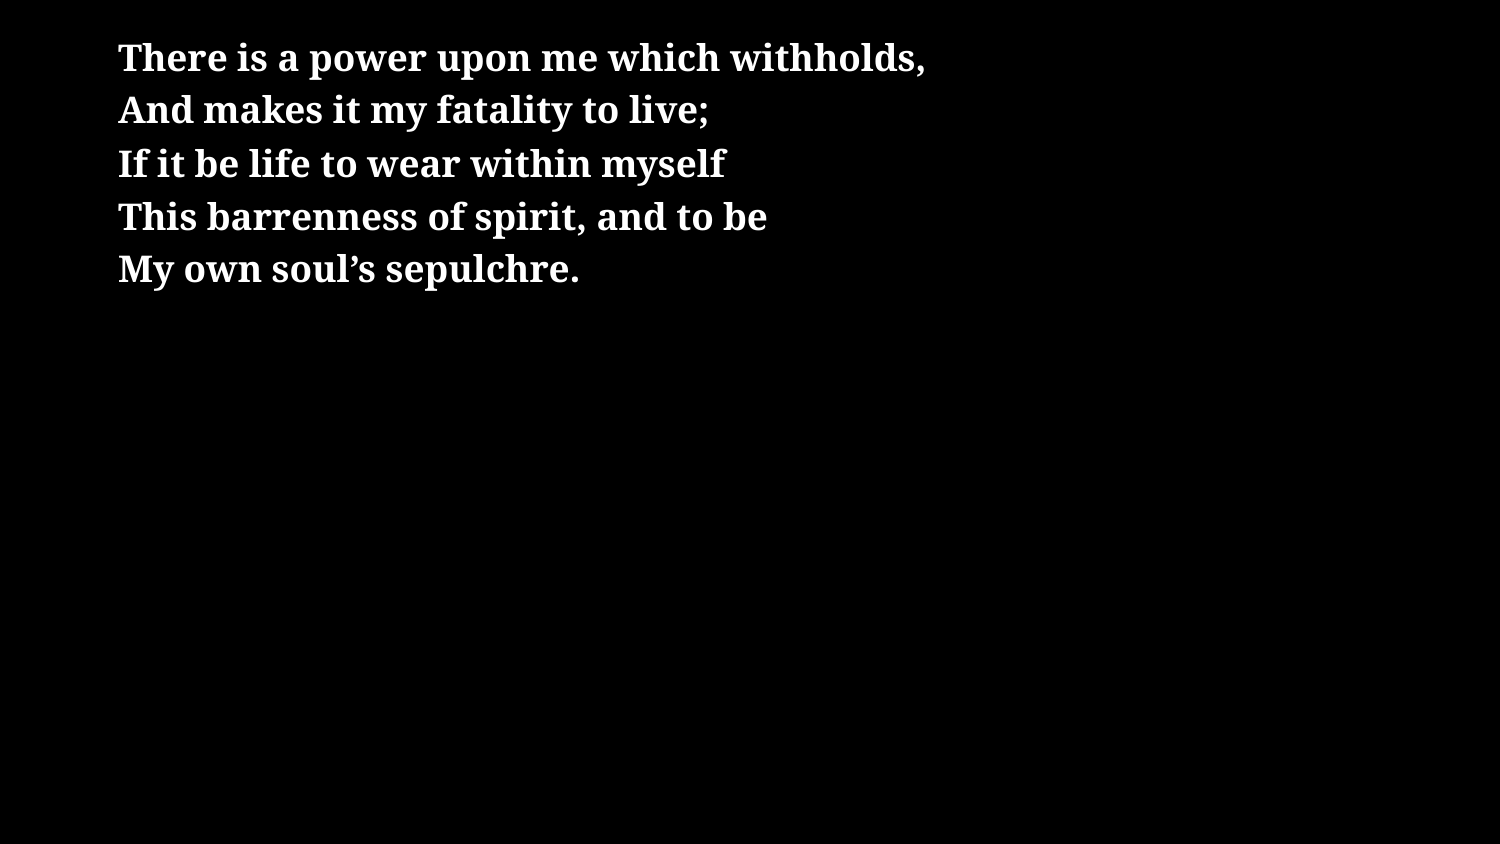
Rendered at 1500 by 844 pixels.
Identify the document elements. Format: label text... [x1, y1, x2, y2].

title There is a power upon me which withholds, And makes it my fatality to live; If it be life to wear within myself This barrenness of spirit, and to be My own soul’s sepulchre. [103, 17, 1397, 299]
